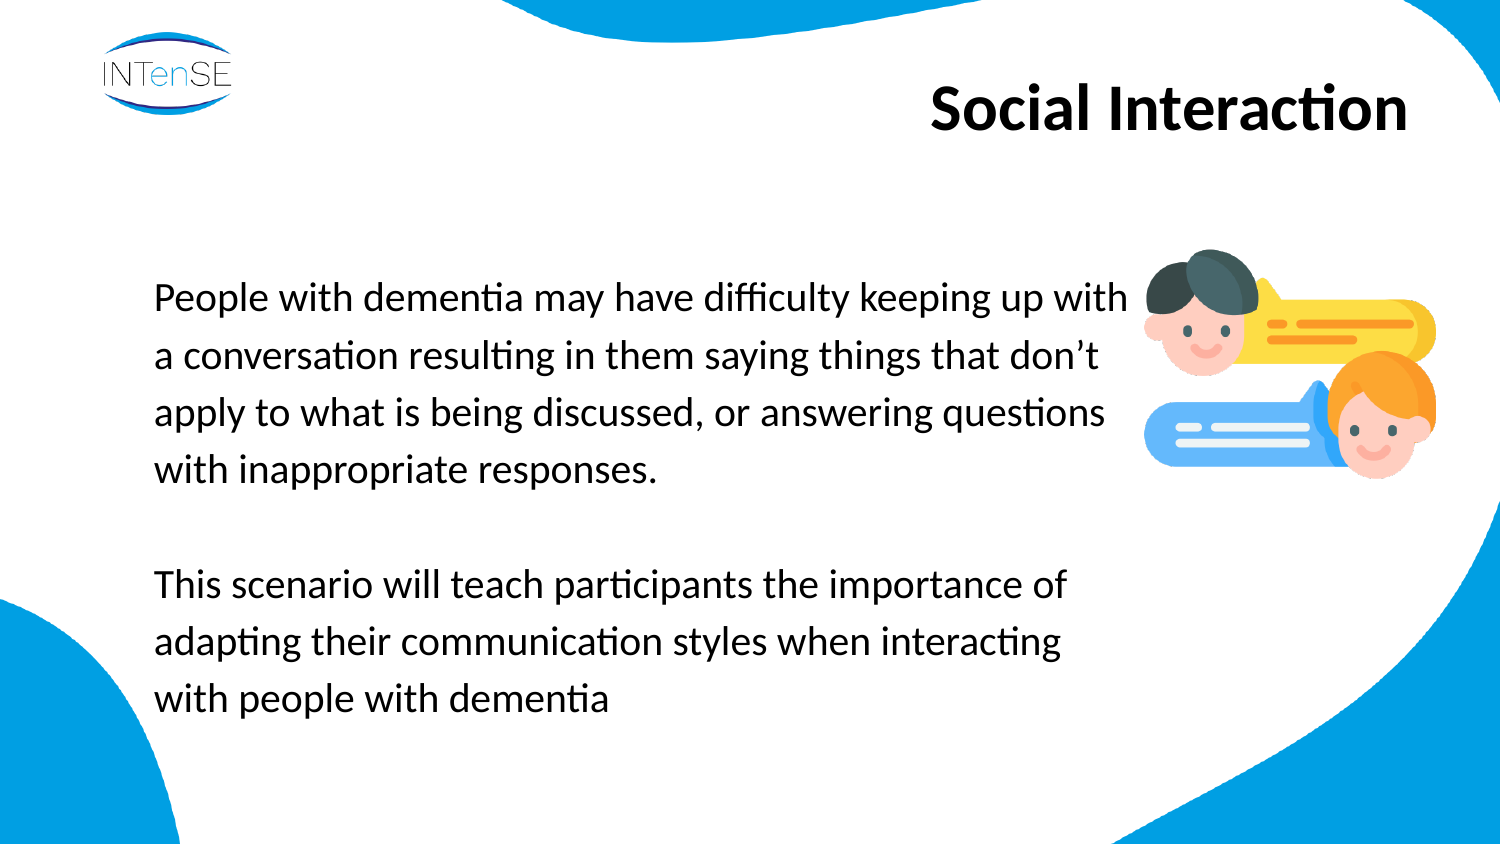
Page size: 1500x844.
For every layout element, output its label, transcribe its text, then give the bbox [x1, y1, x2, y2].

title Social Interaction [277, 56, 1425, 197]
list People with dementia may have difficulty keeping up with a conversation resulting in them saying things that don’t apply to what is being discussed, or answering questions with inappropriate responses. This scenario will teach participants the importance of adapting their communication styles when interacting with people with dementia [138, 255, 1160, 733]
picture [0, 0, 1500, 844]
